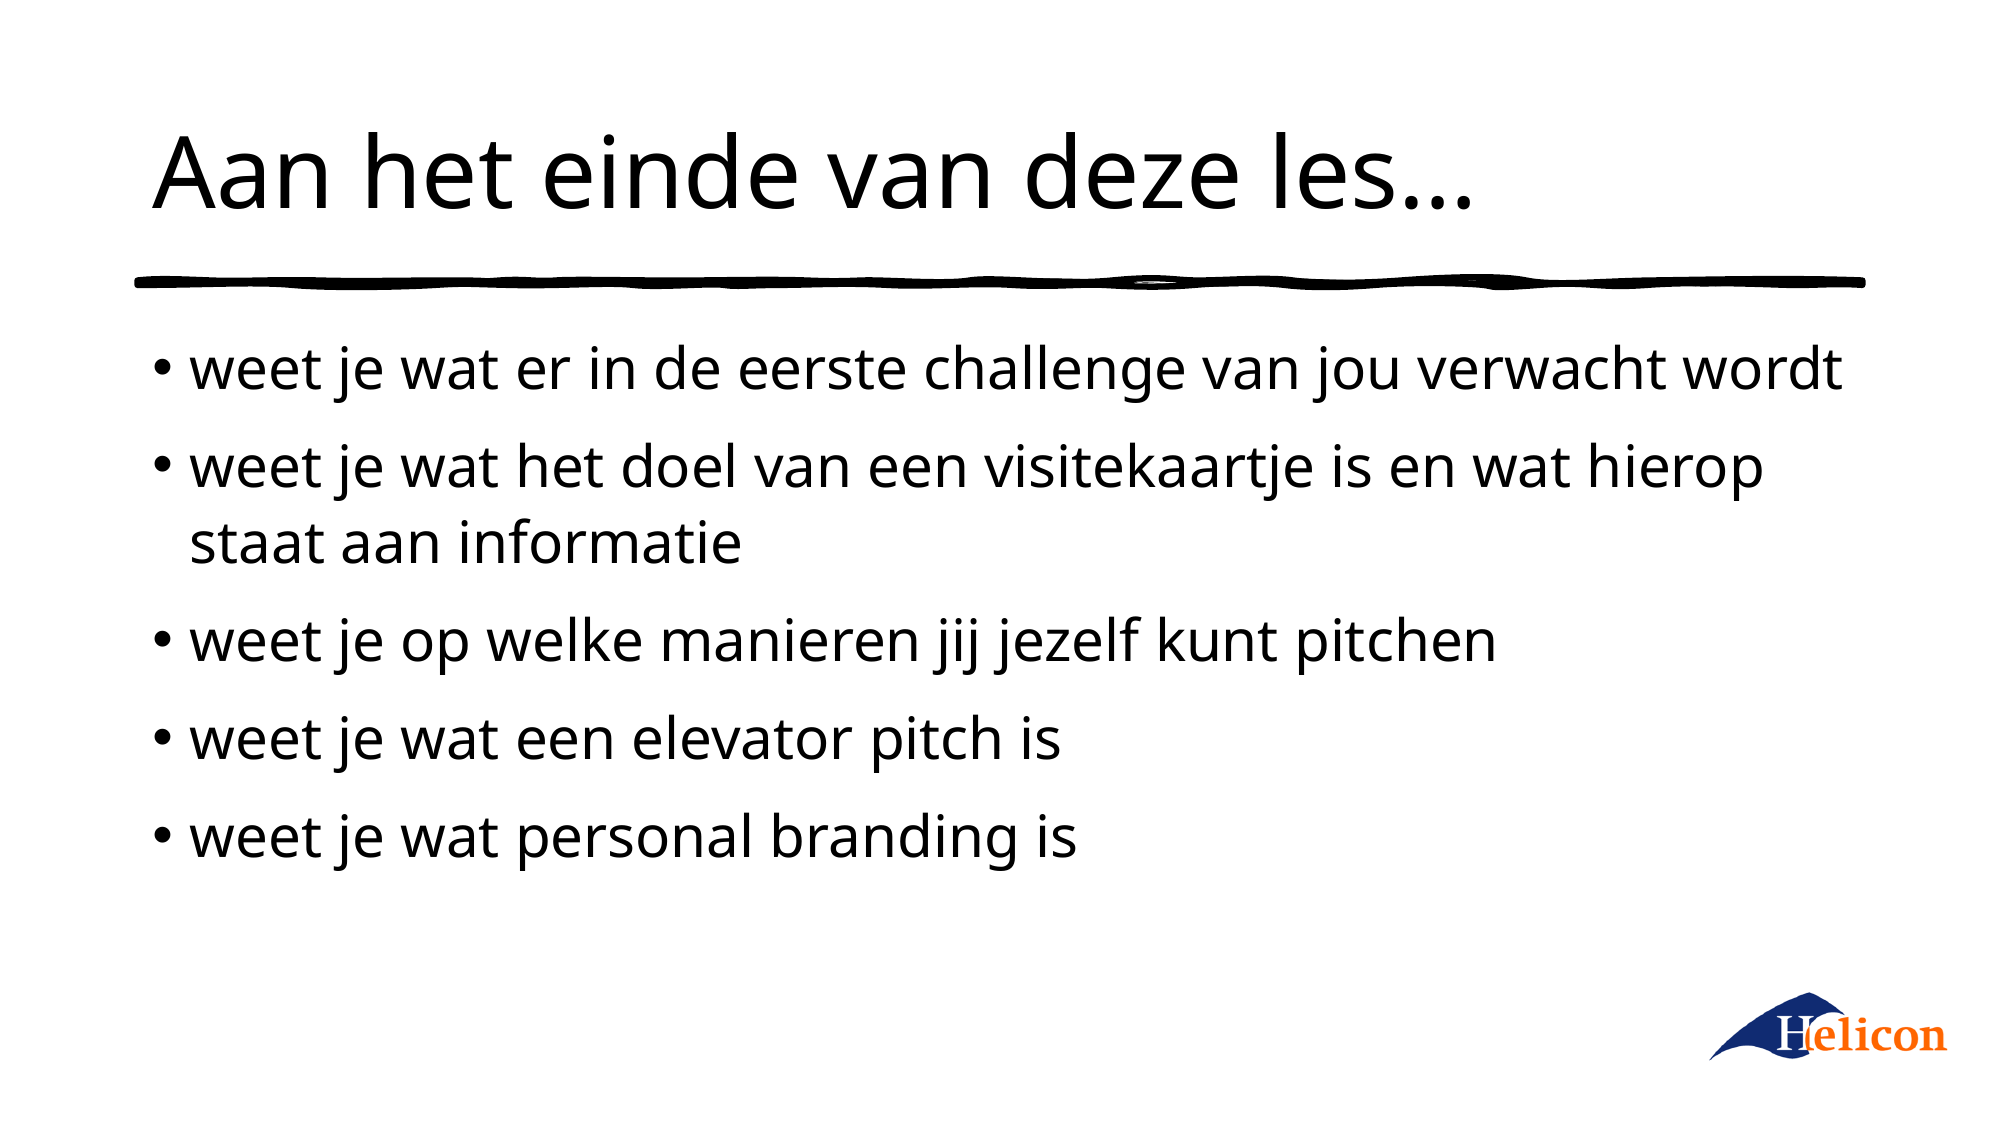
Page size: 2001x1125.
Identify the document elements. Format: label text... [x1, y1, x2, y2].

title Aan het einde van deze les… [137, 59, 1863, 278]
picture [1671, 952, 2000, 1125]
list weet je wat er in de eerste challenge van jou verwacht wordt weet je wat het doel van een visitekaartje is en wat hierop staat aan informatie weet je op welke manieren jij jezelf kunt pitchen weet je wat een elevator pitch is weet je wat personal branding is [137, 316, 1863, 1014]
